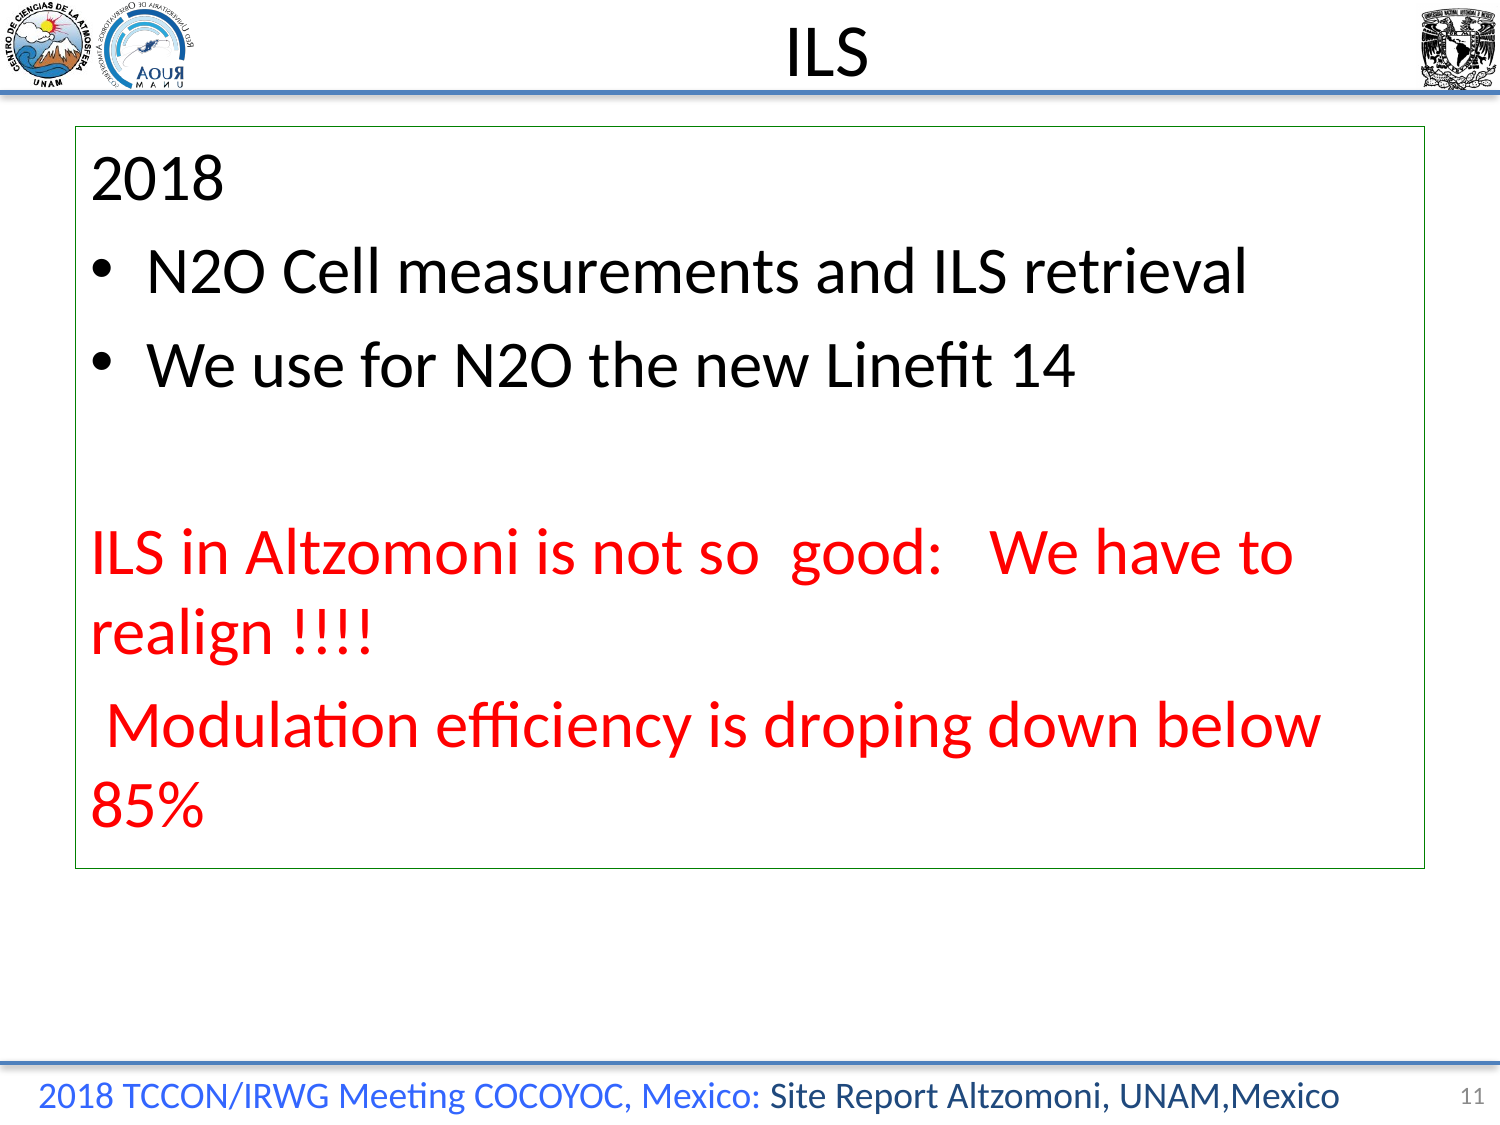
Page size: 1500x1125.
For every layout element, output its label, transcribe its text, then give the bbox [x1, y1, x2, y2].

picture [0, 0, 195, 90]
footer 2018 TCCON/IRWG Meeting COCOYOC, Mexico: Site Report Altzomoni, UNAM,Mexico [0, 1063, 1379, 1124]
slide_number 11 [1378, 1065, 1500, 1125]
list 2018 N2O Cell measurements and ILS retrieval We use for N2O the new Linefit 14 ILS in Altzomoni is not so good: We have to realign !!!! Modulation efficiency is droping down below 85% [75, 126, 1425, 869]
picture [1425, 3, 1500, 90]
title ILS [229, 0, 1425, 93]
